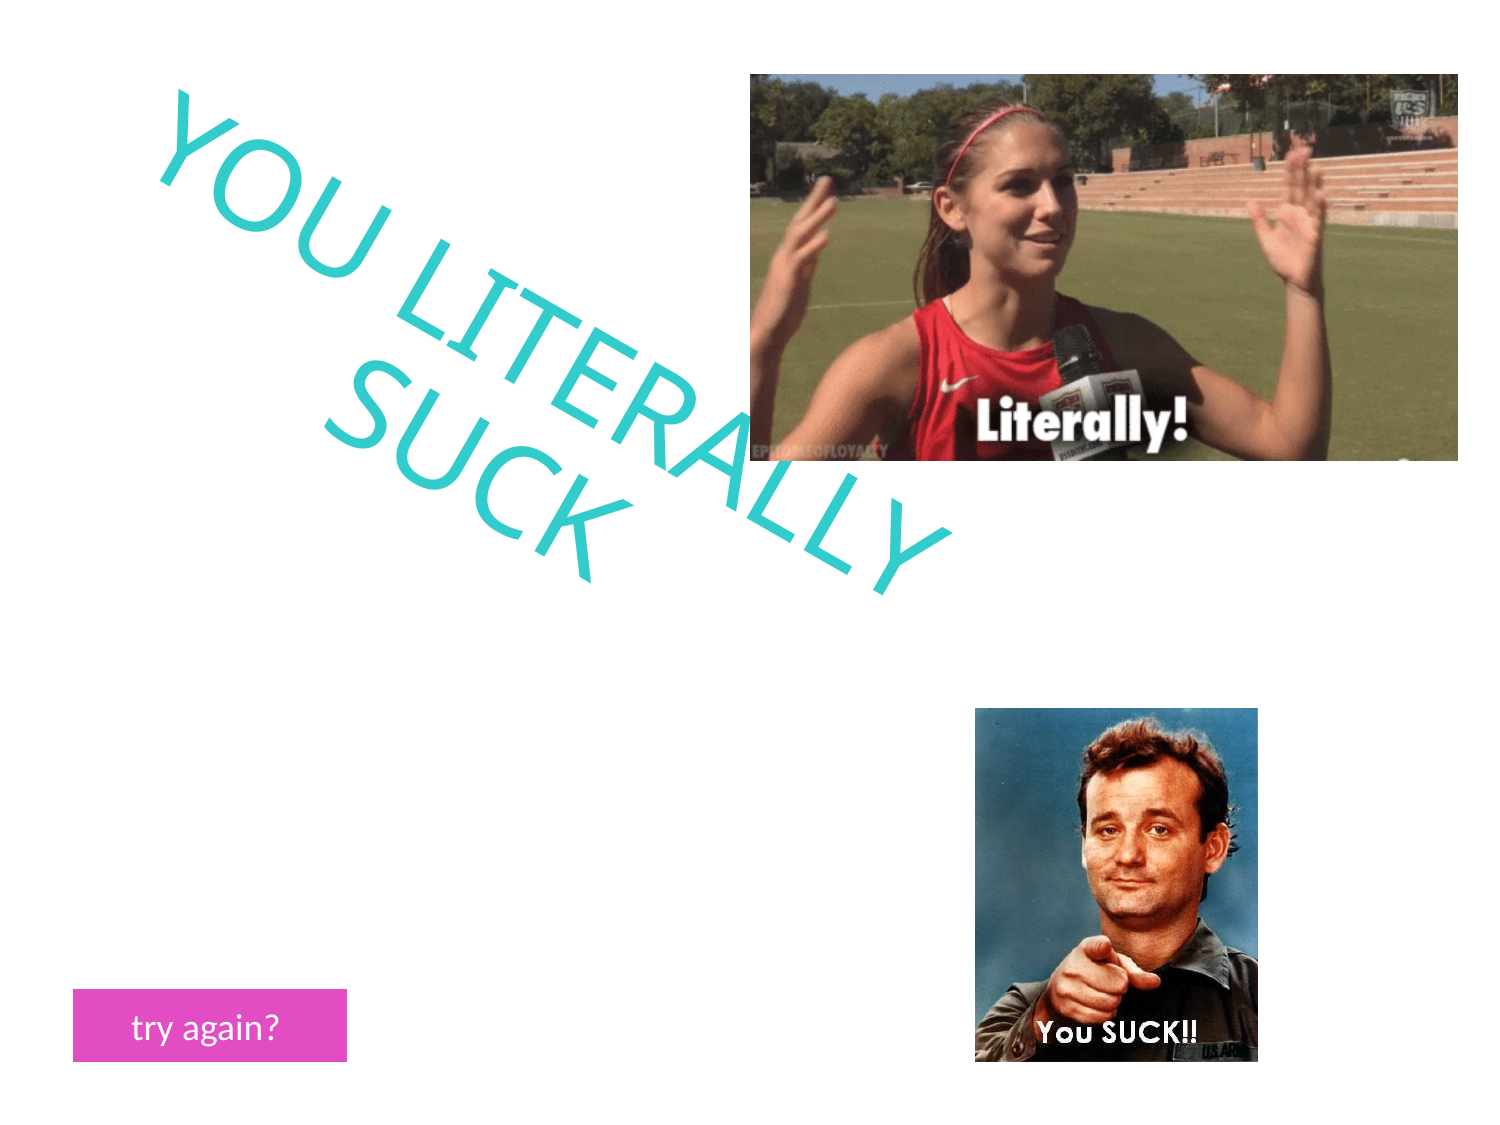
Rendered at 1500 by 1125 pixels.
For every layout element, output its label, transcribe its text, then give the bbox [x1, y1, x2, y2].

picture [750, 74, 1458, 461]
picture [975, 707, 1258, 1062]
title YOU LITERALLY SUCK [0, 111, 999, 810]
text_box try again? [73, 989, 347, 1062]
